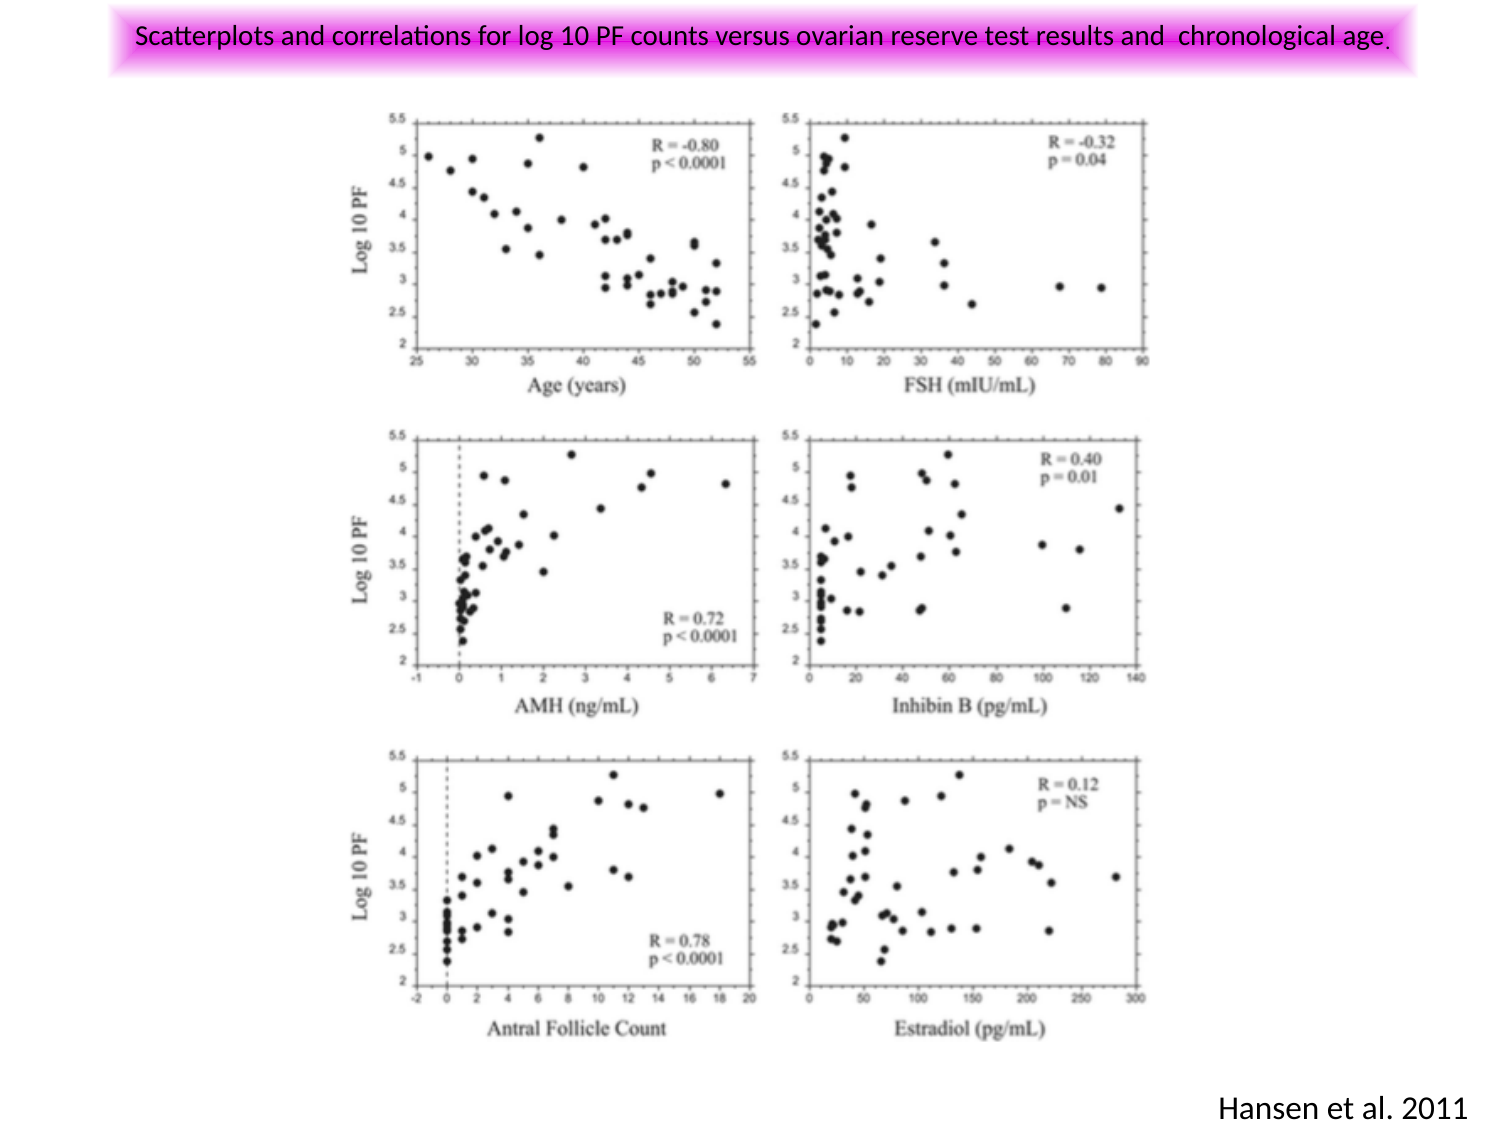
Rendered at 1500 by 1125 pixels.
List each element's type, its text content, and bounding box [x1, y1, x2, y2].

text_box Hansen et al. 2011 [1203, 1078, 1485, 1125]
text_box Scatterplots and correlations for log 10 PF counts versus ovarian reserve test results and chronological age. [107, 3, 1419, 79]
picture [331, 98, 1188, 1047]
